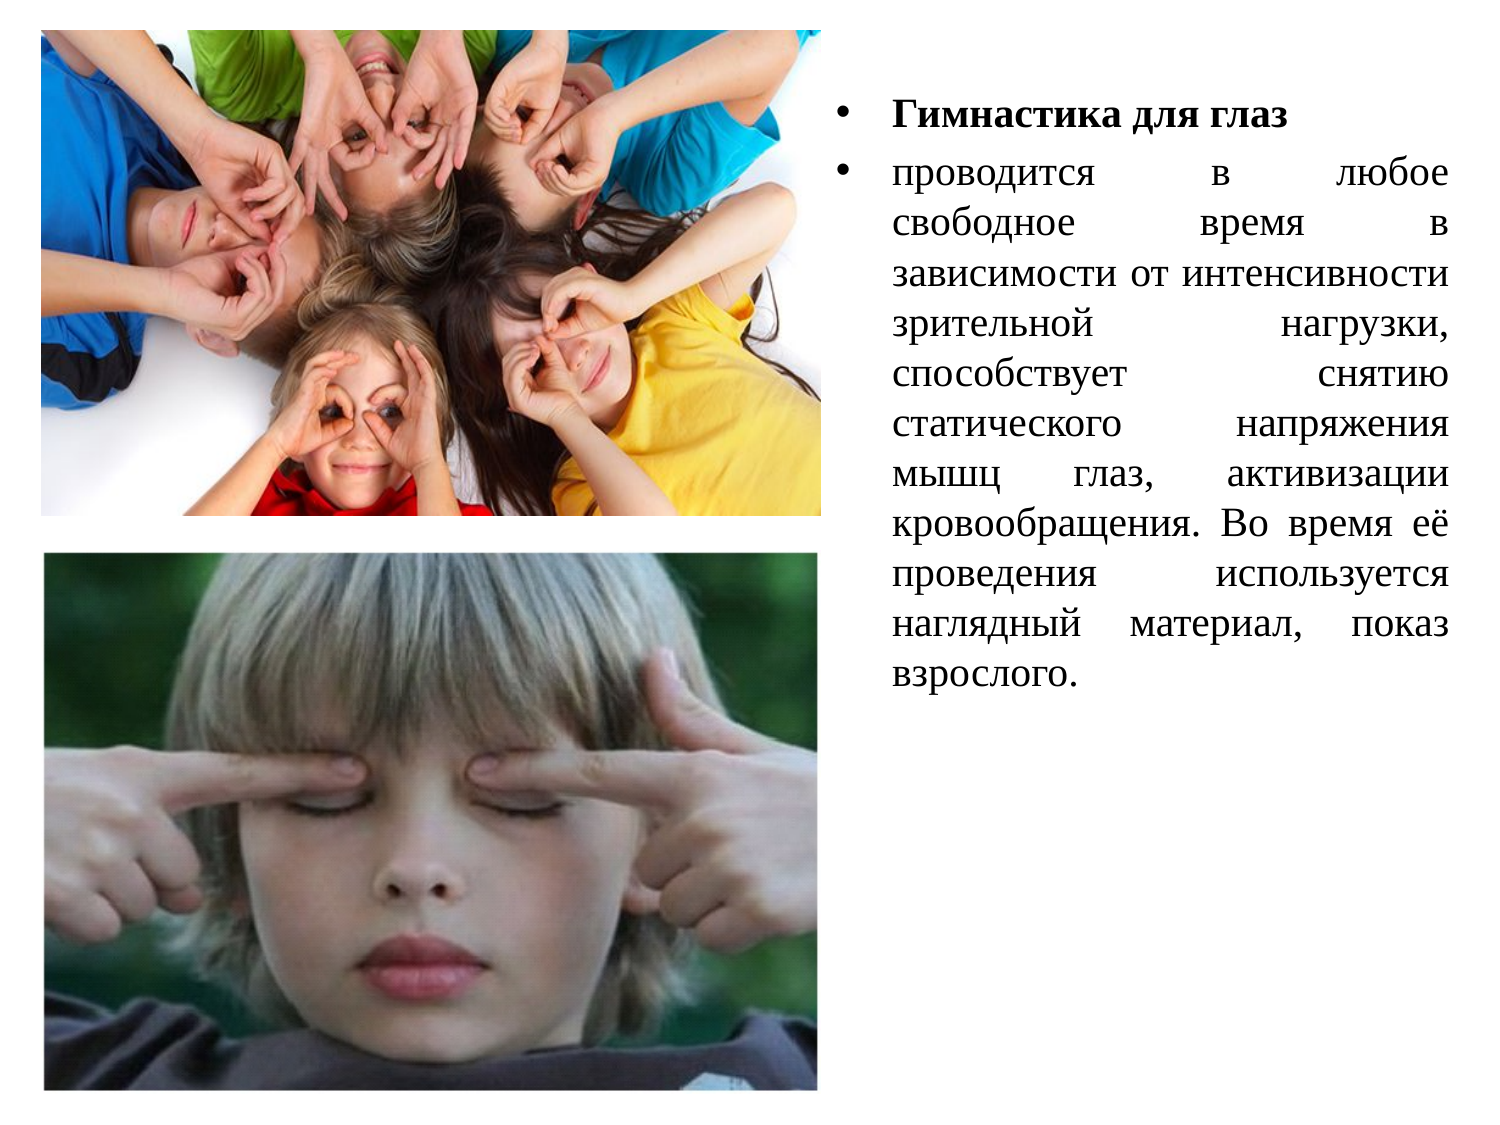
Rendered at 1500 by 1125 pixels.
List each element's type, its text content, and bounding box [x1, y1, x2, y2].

picture [41, 550, 822, 1095]
list Гимнастика для глаз проводится в любое свободное время в зависимости от интенсивности зрительной нагрузки, способствует снятию статического напряжения мышц глаз, активизации кровообращения. Во время её проведения используется наглядный материал, показ взрослого. [820, 78, 1465, 1047]
picture [41, 30, 822, 516]
